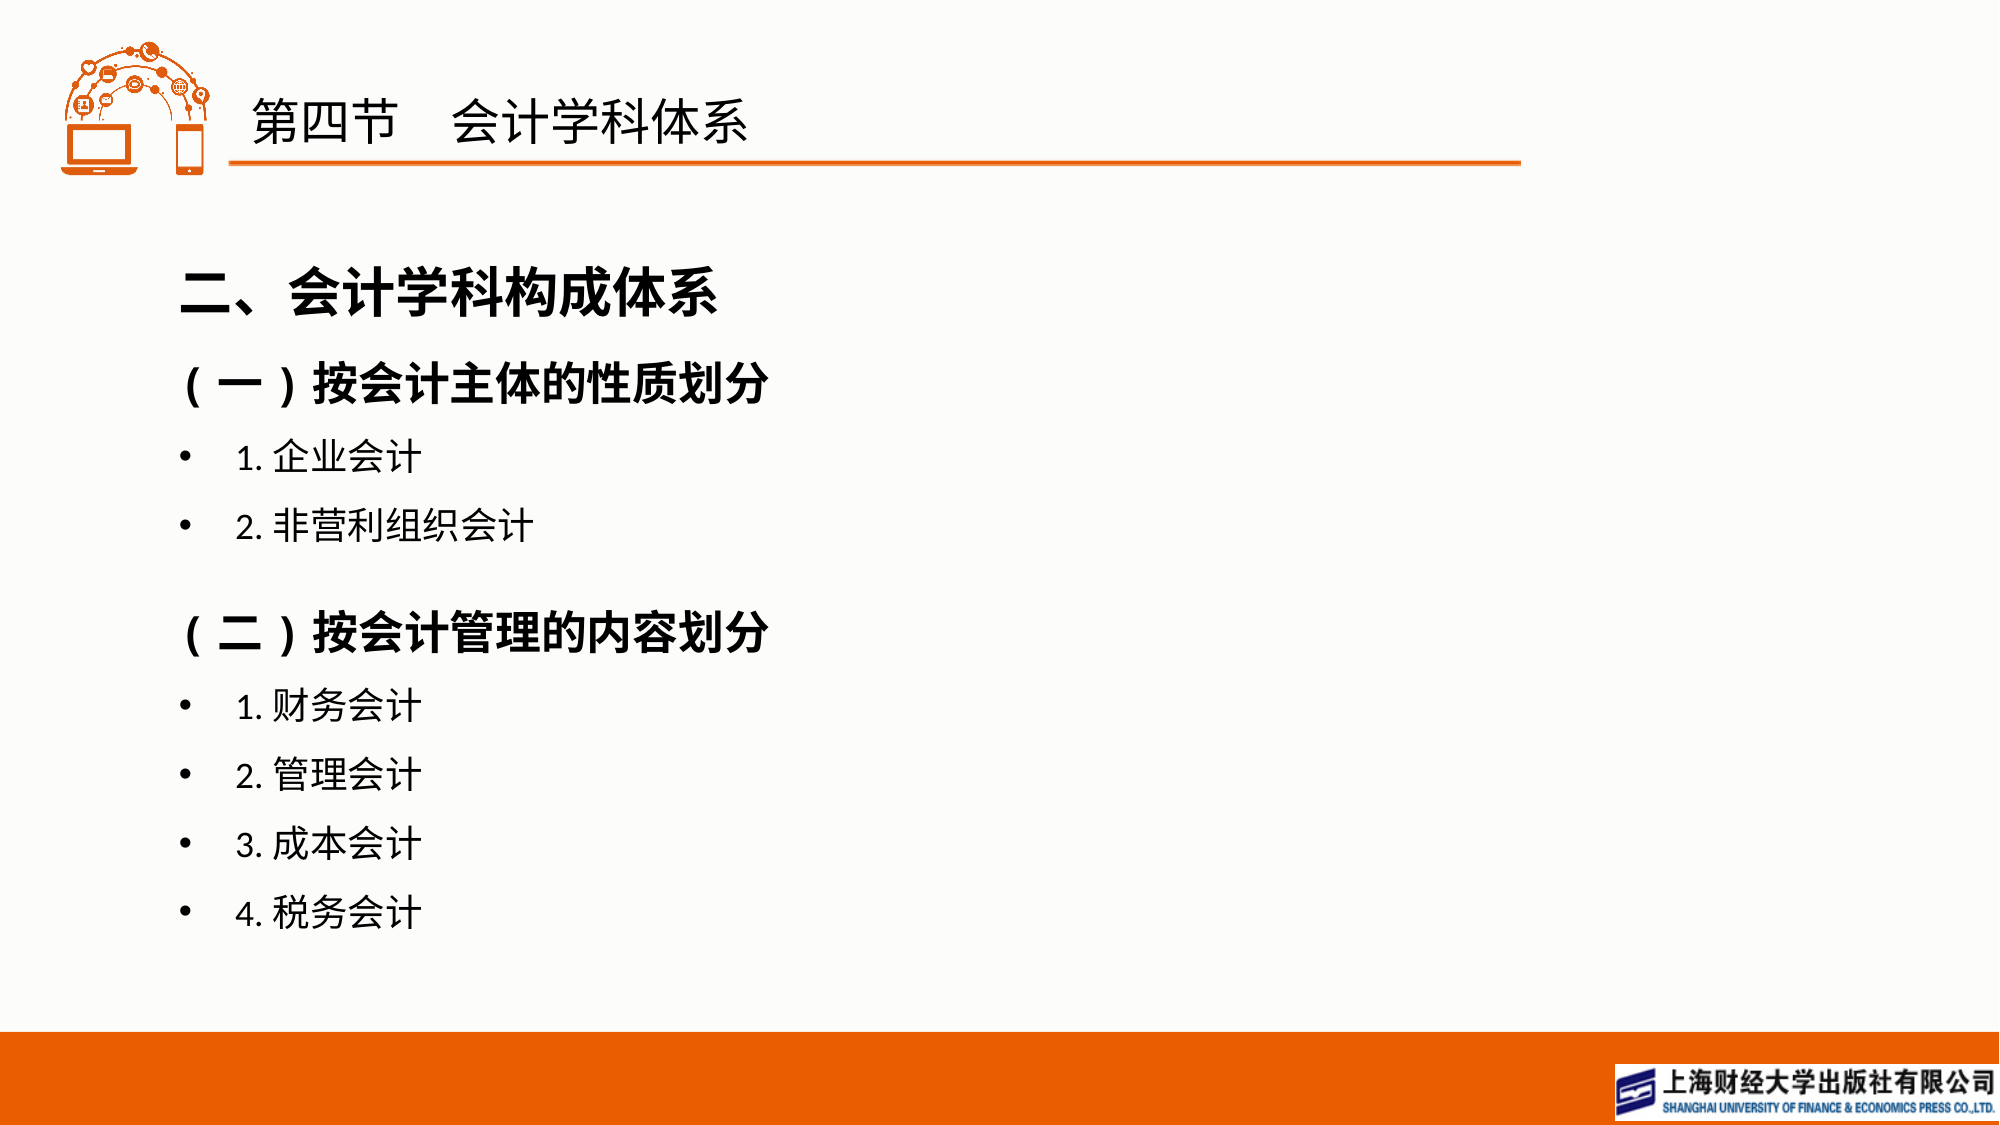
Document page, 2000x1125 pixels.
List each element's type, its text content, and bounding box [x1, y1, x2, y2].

picture [0, 0, 2000, 1125]
list 二、会计学科构成体系 (一)按会计主体的性质划分 1.企业会计 2.非营利组织会计 (二)按会计管理的内容划分 1.财务会计 2.管理会计 3.成本会计 4.税务会计 [163, 227, 1825, 1049]
title 第四节 会计学科体系 [235, 82, 1605, 189]
